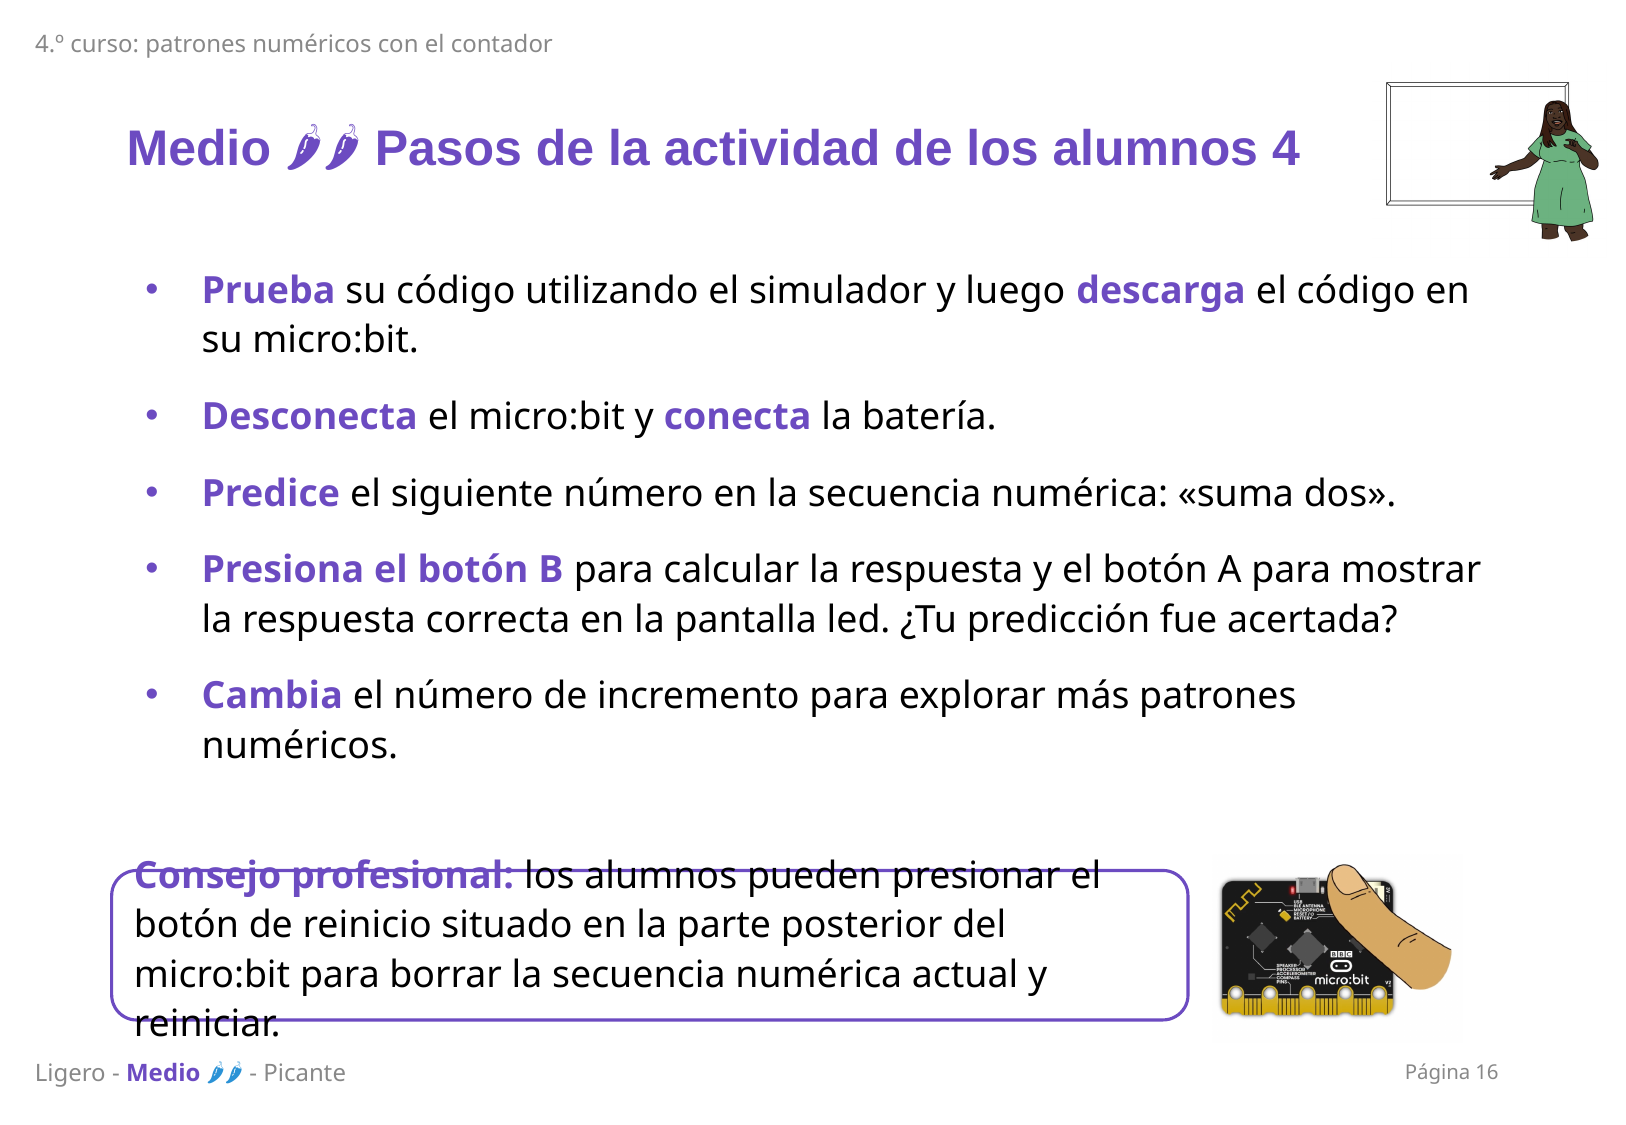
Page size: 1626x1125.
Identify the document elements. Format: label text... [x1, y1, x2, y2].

list Prueba su código utilizando el simulador y luego descarga el código en su micro:bit. Desconecta el micro:bit y conecta la batería. Predice el siguiente número en la secuencia numérica: «suma dos». Presiona el botón B para calcular la respuesta y el botón A para mostrar la respuesta correcta en la pantalla led. ¿Tu predicción fue acertada? Cambia el número de incremento para explorar más patrones numéricos. [111, 253, 1514, 1011]
text_box Ligero - Medio 🌶️🌶️ - Picante [19, 1042, 623, 1103]
text_box Consejo profesional: los alumnos pueden presionar el botón de reinicio situado en la parte posterior del micro:bit para borrar la secuencia numérica actual y reiniciar. [111, 870, 1189, 1021]
slide_number Página 16 [1147, 1042, 1514, 1103]
picture [1212, 853, 1463, 1043]
picture [1372, 62, 1608, 258]
title Medio 🌶️🌶️ Pasos de la actividad de los alumnos 4 [111, 74, 1367, 225]
